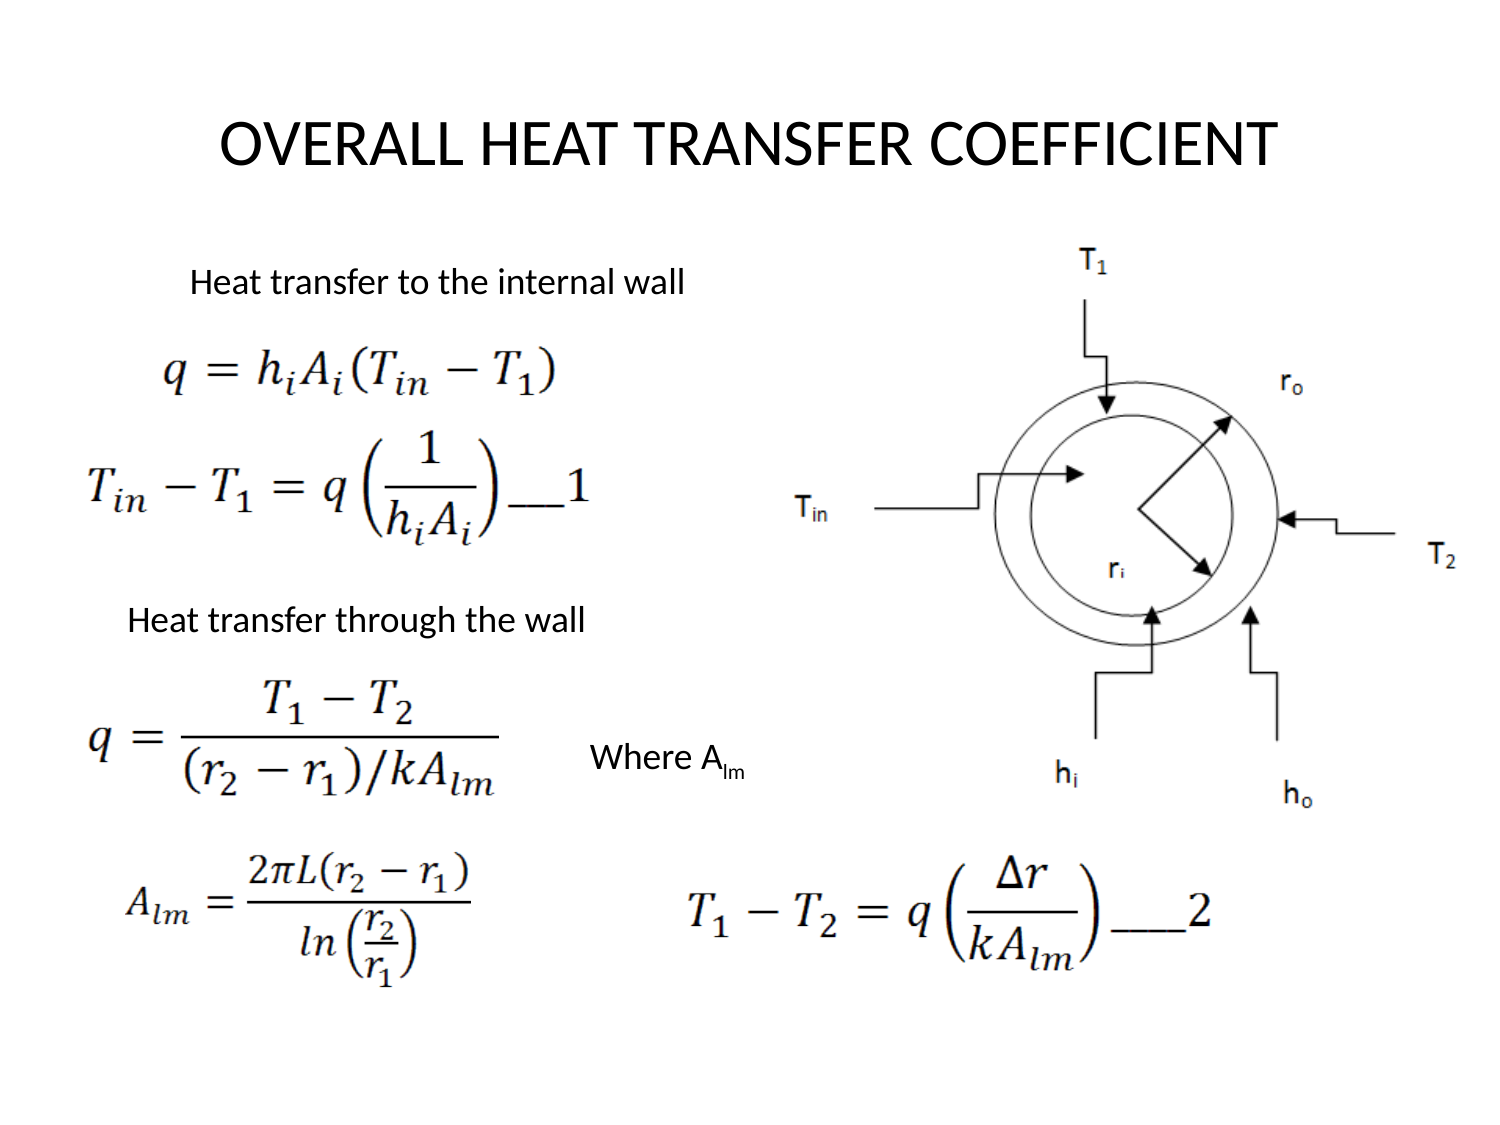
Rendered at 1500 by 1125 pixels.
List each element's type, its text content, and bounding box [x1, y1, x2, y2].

picture [162, 337, 560, 405]
text_box Where Alm [574, 724, 768, 791]
text_box Heat transfer through the wall [112, 587, 663, 648]
picture [124, 849, 471, 998]
picture [87, 424, 593, 557]
text_box Heat transfer to the internal wall [174, 249, 725, 310]
picture [687, 849, 1213, 982]
picture [87, 674, 499, 807]
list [773, 212, 1500, 852]
title OVERALL HEAT TRANSFER COEFFICIENT [75, 45, 1425, 233]
